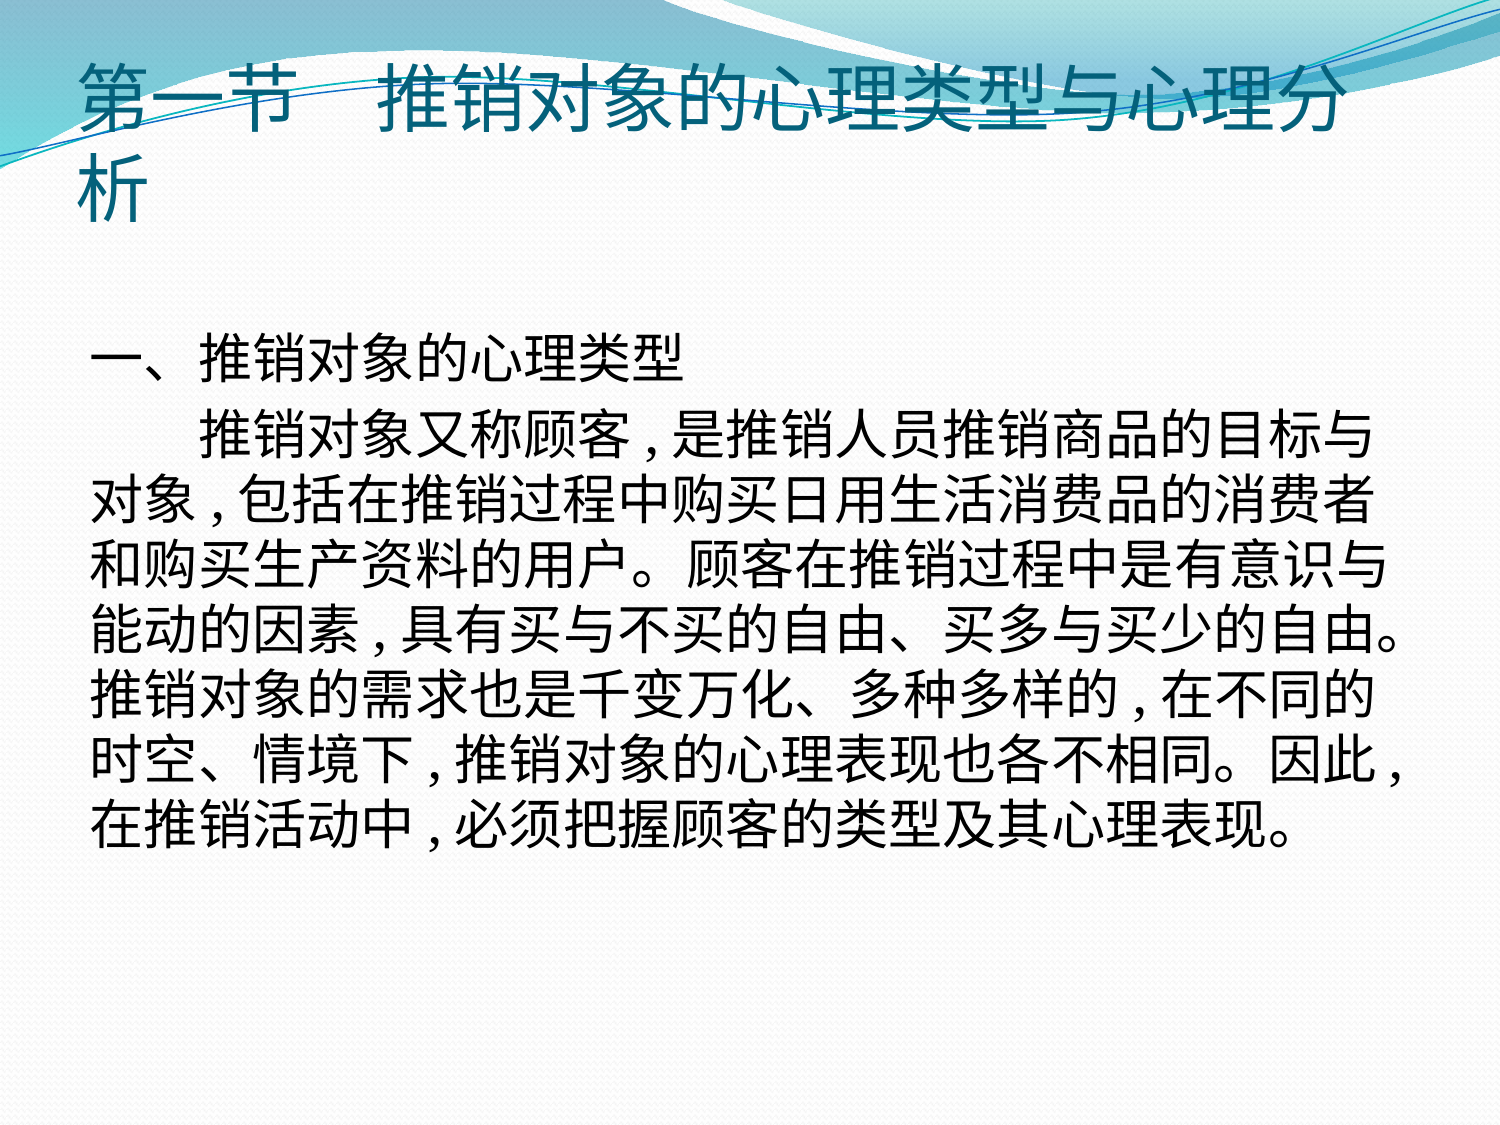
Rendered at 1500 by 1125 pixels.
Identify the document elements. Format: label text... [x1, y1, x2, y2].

title 第一节 推销对象的心理类型与心理分析 [75, 115, 1425, 232]
list 一、推销对象的心理类型 推销对象又称顾客,是推销人员推销商品的目标与对象,包括在推销过程中购买日用生活消费品的消费者和购买生产资料的用户。顾客在推销过程中是有意识与能动的因素,具有买与不买的自由、买多与买少的自由。推销对象的需求也是千变万化、多种多样的,在不同的时空、情境下,推销对象的心理表现也各不相同。因此,在推销活动中,必须把握顾客的类型及其心理表现。 [75, 317, 1425, 1038]
